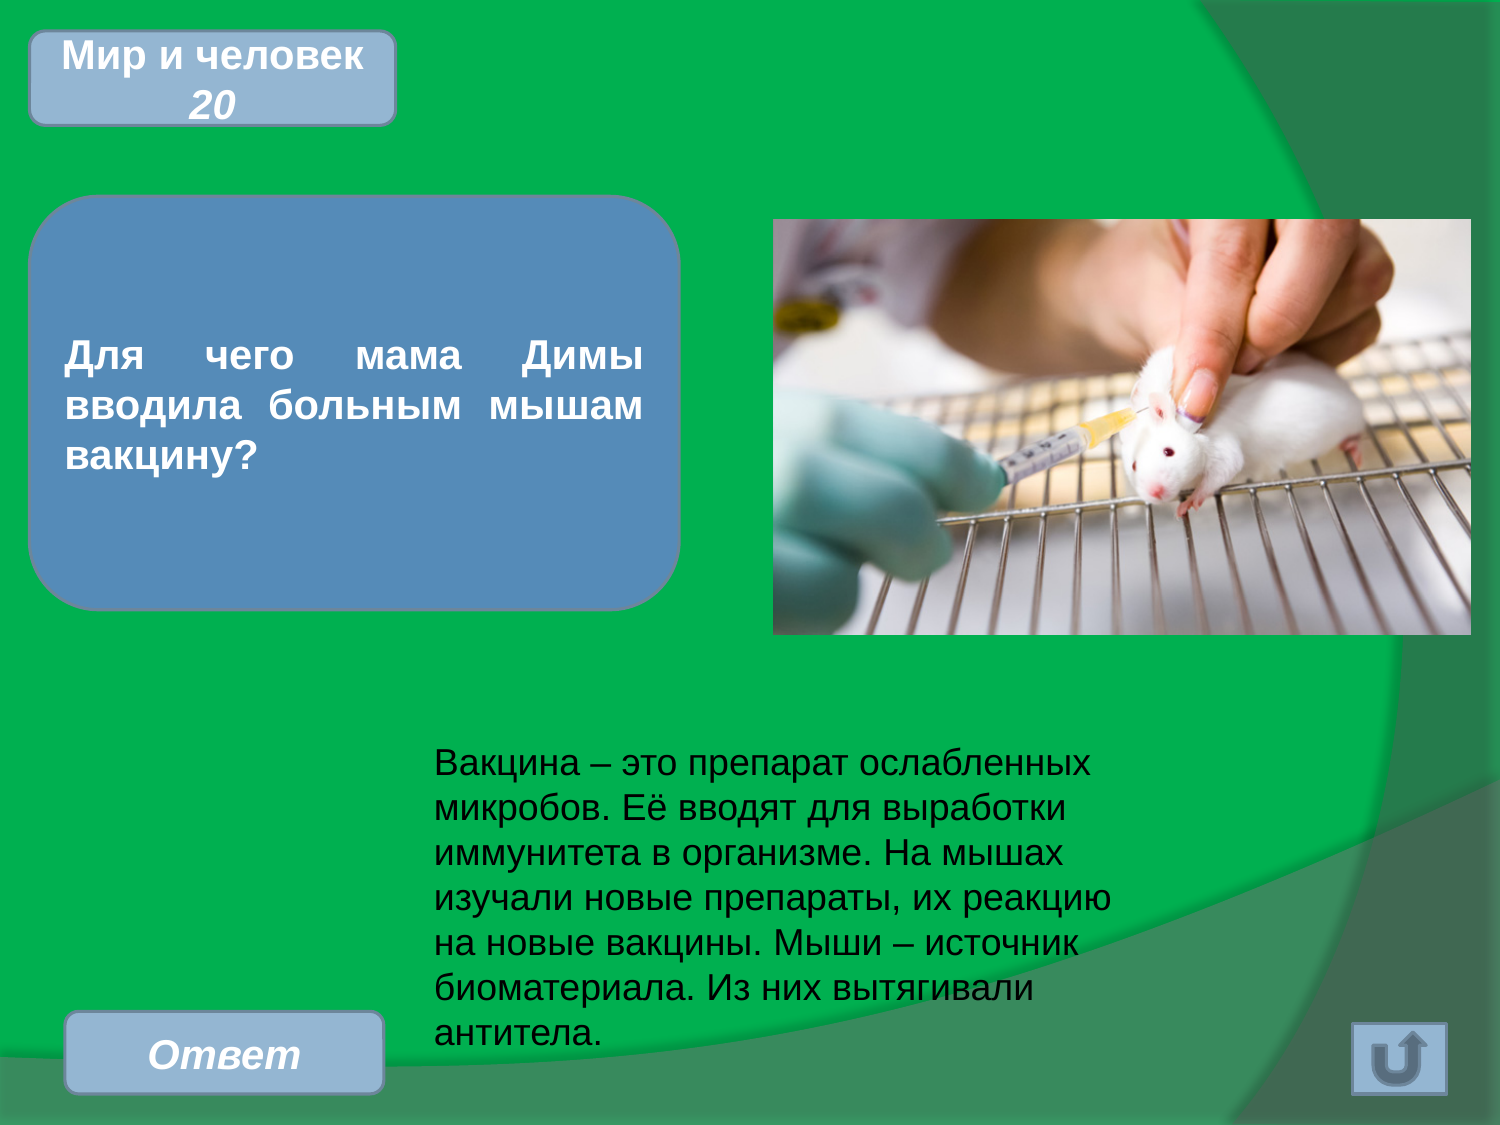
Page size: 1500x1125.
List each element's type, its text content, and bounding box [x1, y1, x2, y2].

text_box Для чего мама Димы вводила больным мышам вакцину? [27, 194, 681, 612]
text_box [1351, 1022, 1448, 1096]
text_box Мир и человек 20 [27, 29, 398, 127]
text_box Вакцина – это препарат ослабленных микробов. Её вводят для выработки иммунитета в организме. На мышах изучали новые препараты, их реакцию на новые вакцины. Мыши – источник биоматериала. Из них вытягивали антитела. [419, 730, 1170, 1061]
picture [773, 219, 1471, 636]
text_box Ответ [63, 1009, 386, 1096]
